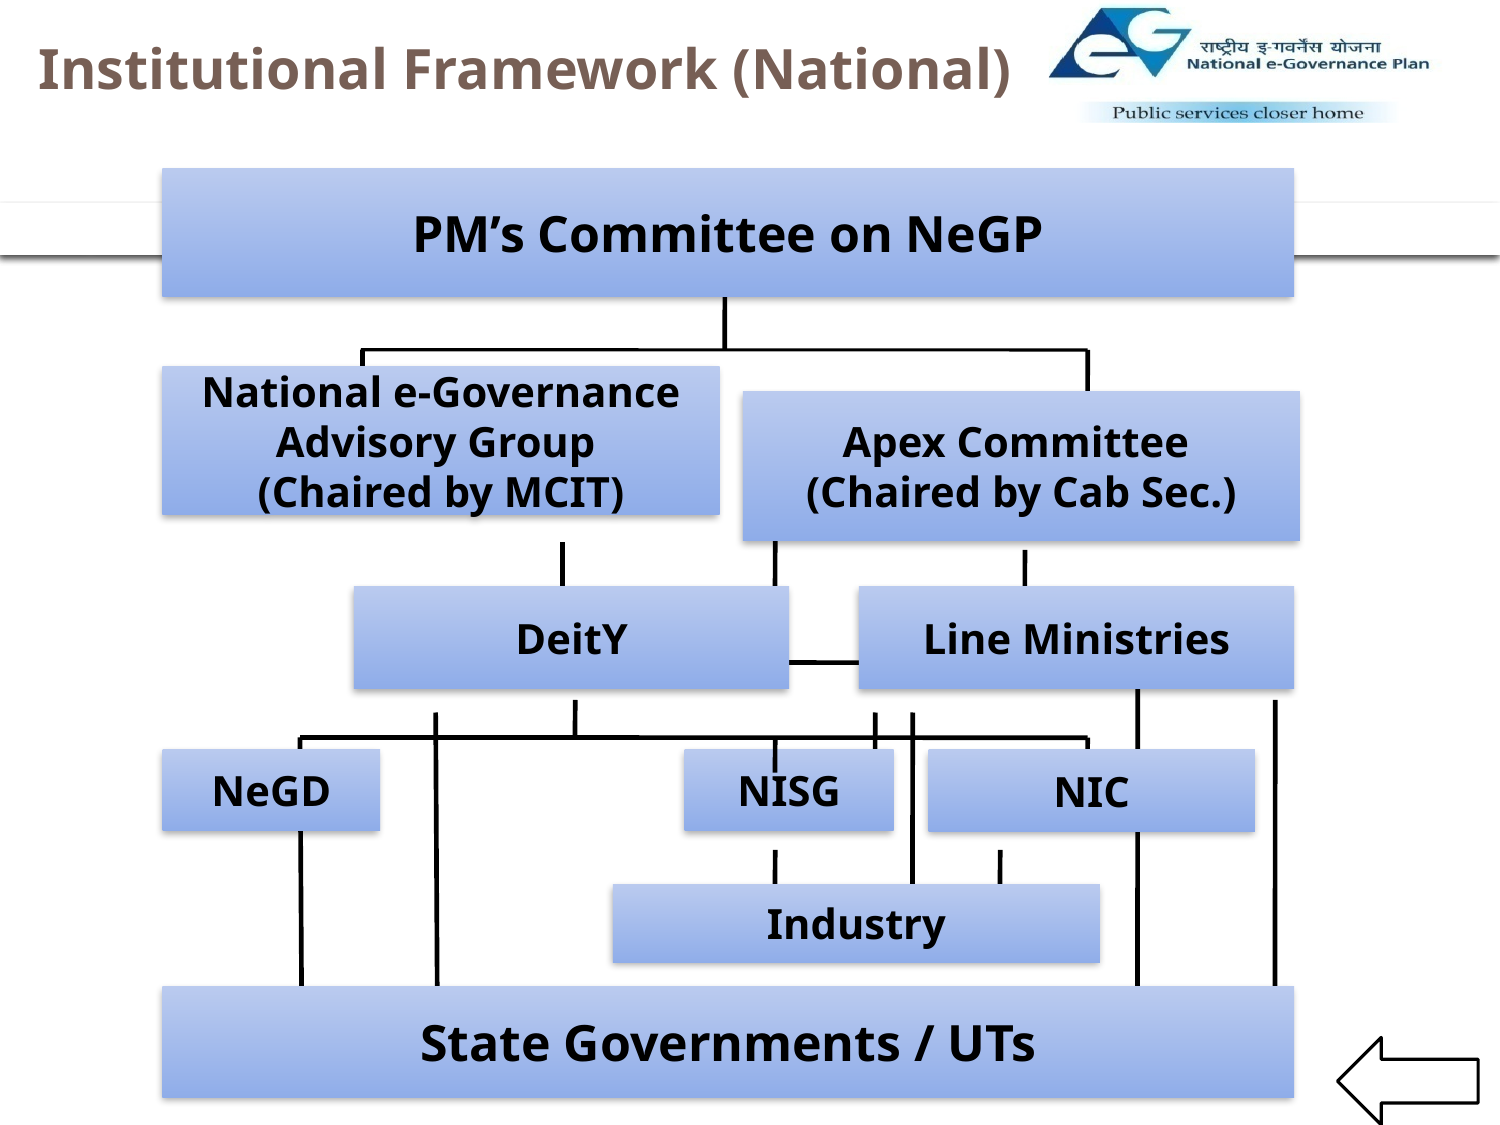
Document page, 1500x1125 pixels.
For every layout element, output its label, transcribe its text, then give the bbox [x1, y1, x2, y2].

title Institutional Framework (National) [0, 0, 1051, 135]
picture [1051, 0, 1500, 123]
text_box [1336, 1035, 1480, 1125]
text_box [162, 168, 1301, 1098]
